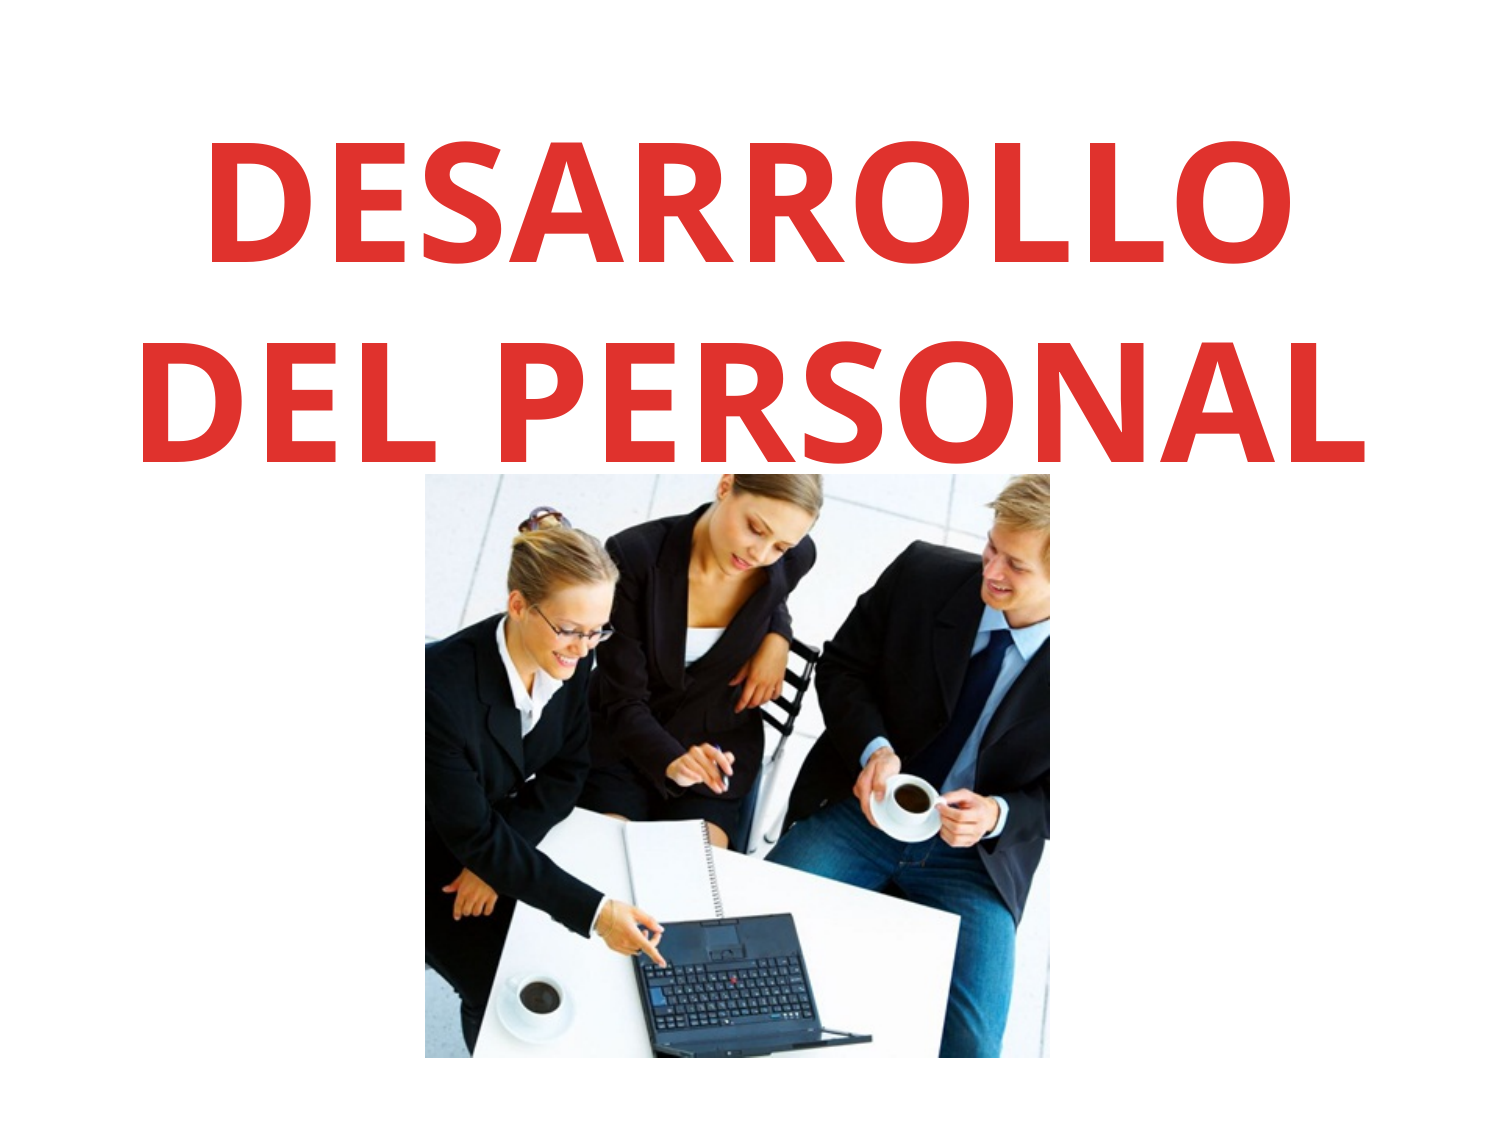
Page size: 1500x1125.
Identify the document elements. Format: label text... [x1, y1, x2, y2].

picture [424, 474, 1051, 1059]
title DESARROLLO DEL PERSONAL [112, 174, 1388, 417]
